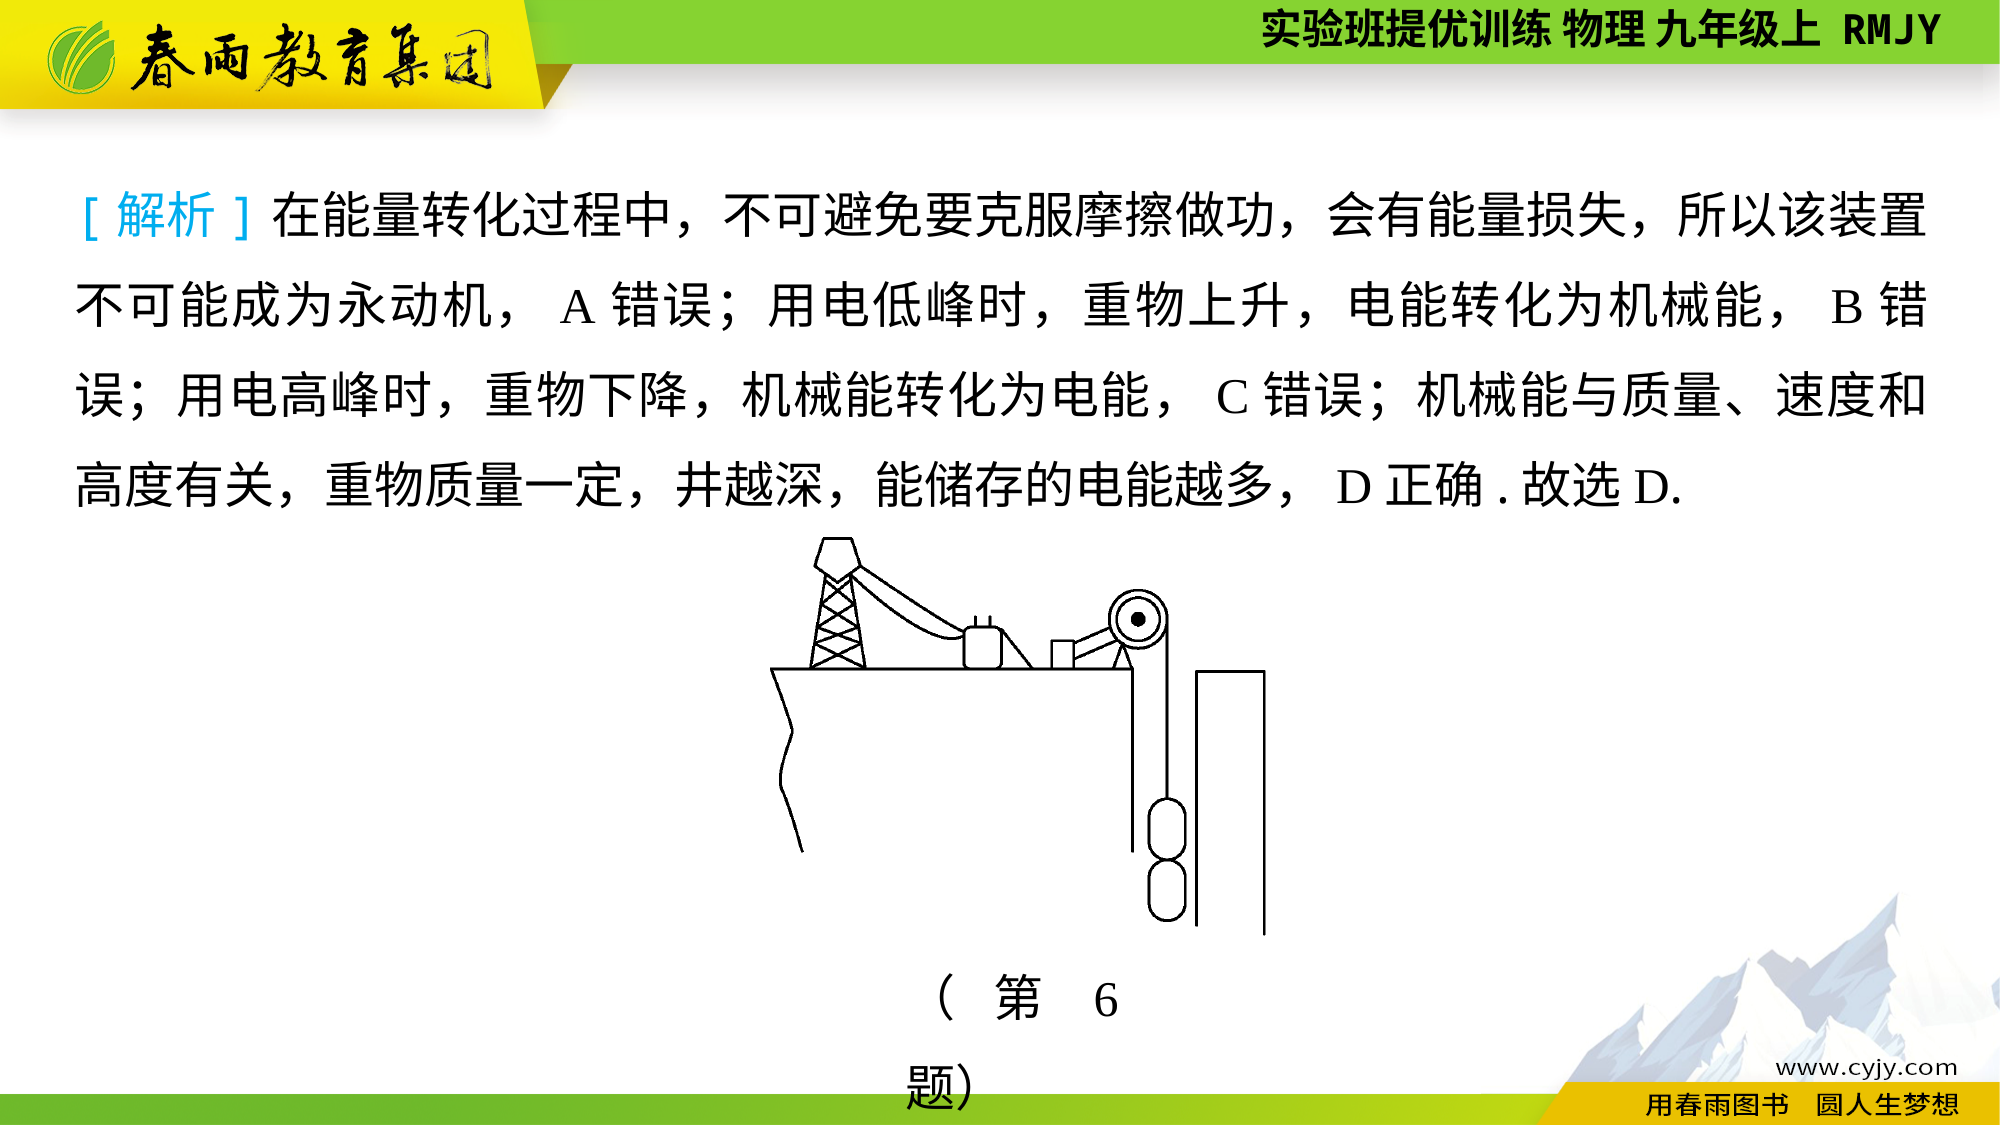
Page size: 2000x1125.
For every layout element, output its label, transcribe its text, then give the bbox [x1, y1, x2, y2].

list [解析]在能量转化过程中，不可避免要克服摩擦做功，会有能量损失，所以该装置不可能成为永动机，A错误；用电低峰时，重物上升，电能转化为机械能，B错误；用电高峰时，重物下降，机械能转化为电能，C错误；机械能与质量、速度和高度有关，重物质量一定，井越深，能储存的电能越多，D正确.故选D. [59, 146, 1944, 514]
text_box （第6题） [890, 944, 1146, 1034]
picture [0, 0, 2000, 1125]
